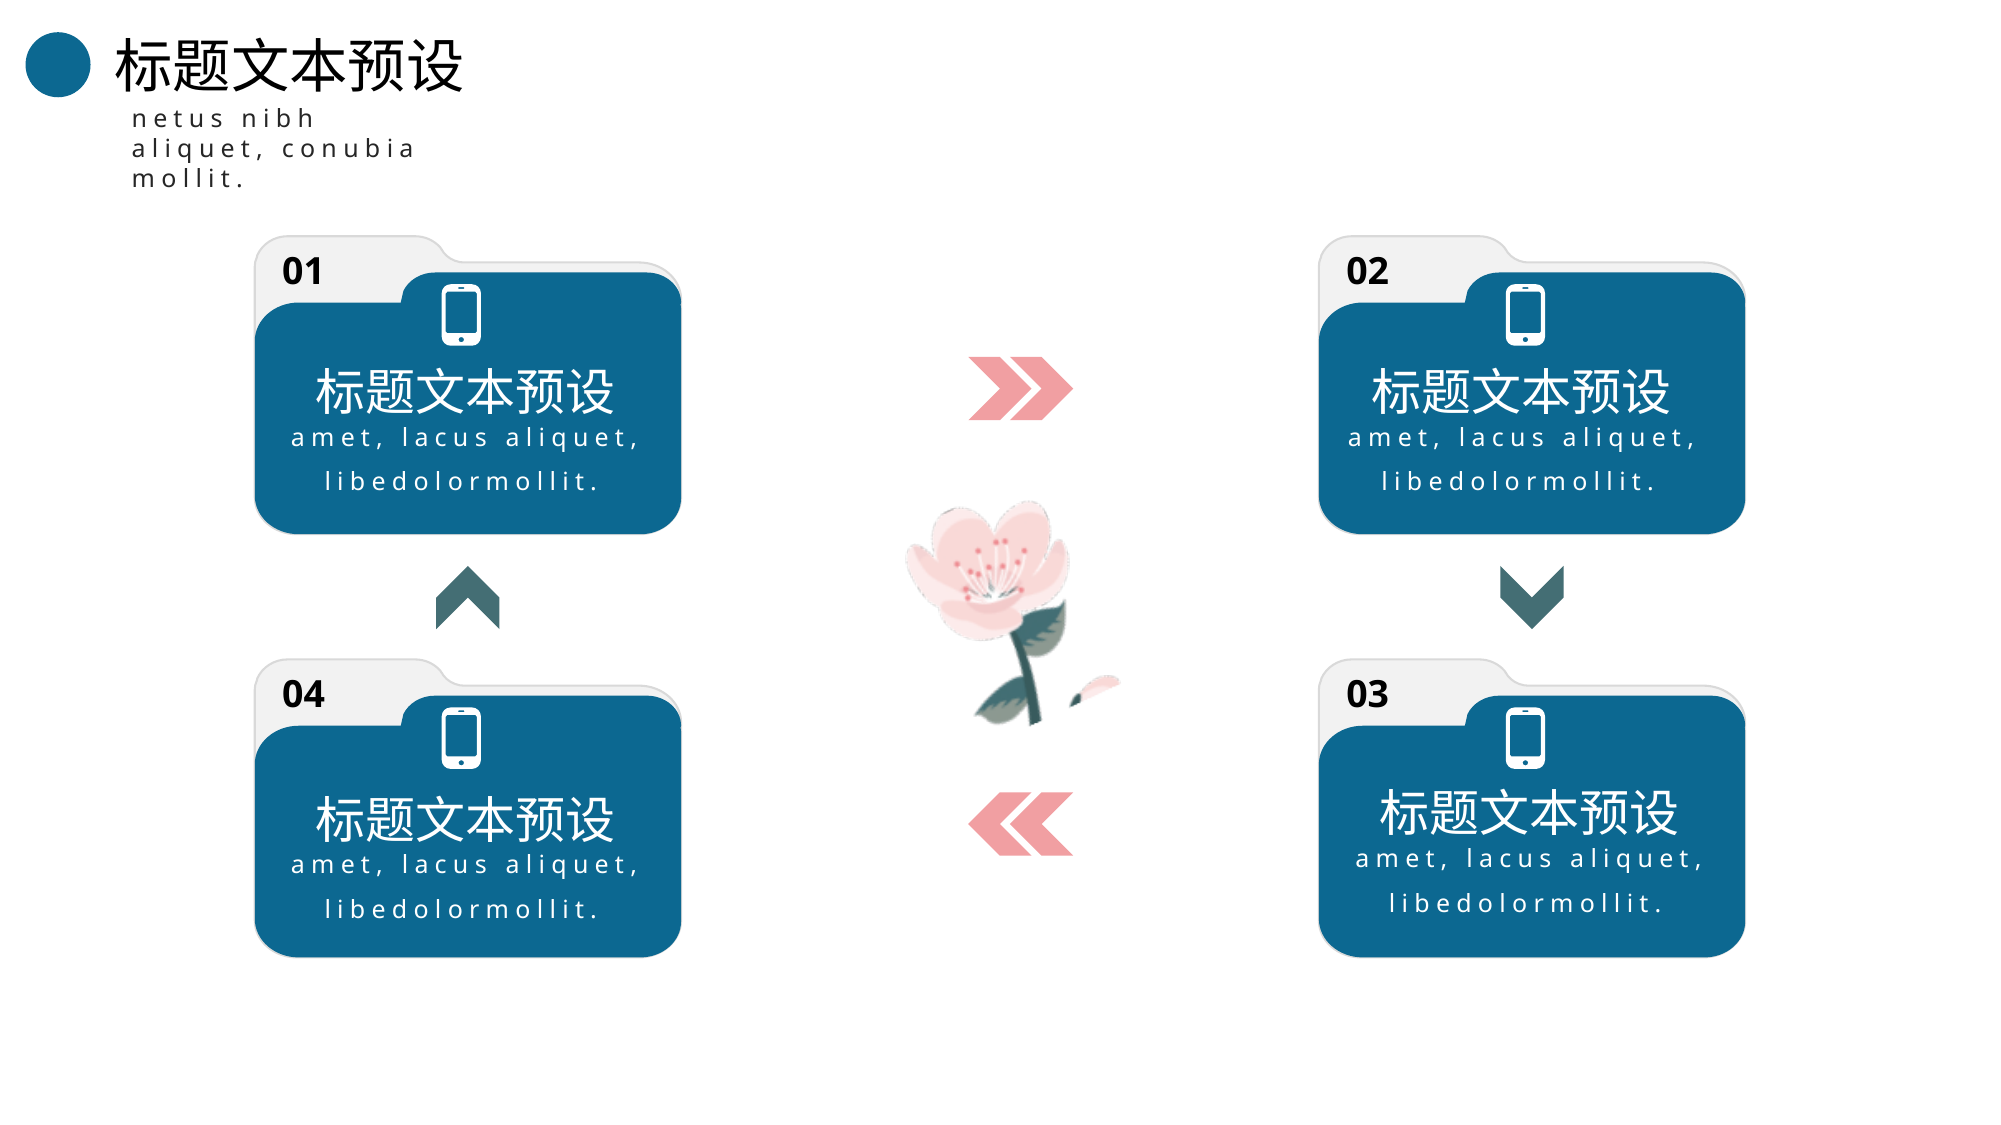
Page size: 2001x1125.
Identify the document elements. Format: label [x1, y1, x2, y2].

picture [0, 0, 925, 1125]
text_box [608, 236, 1746, 958]
